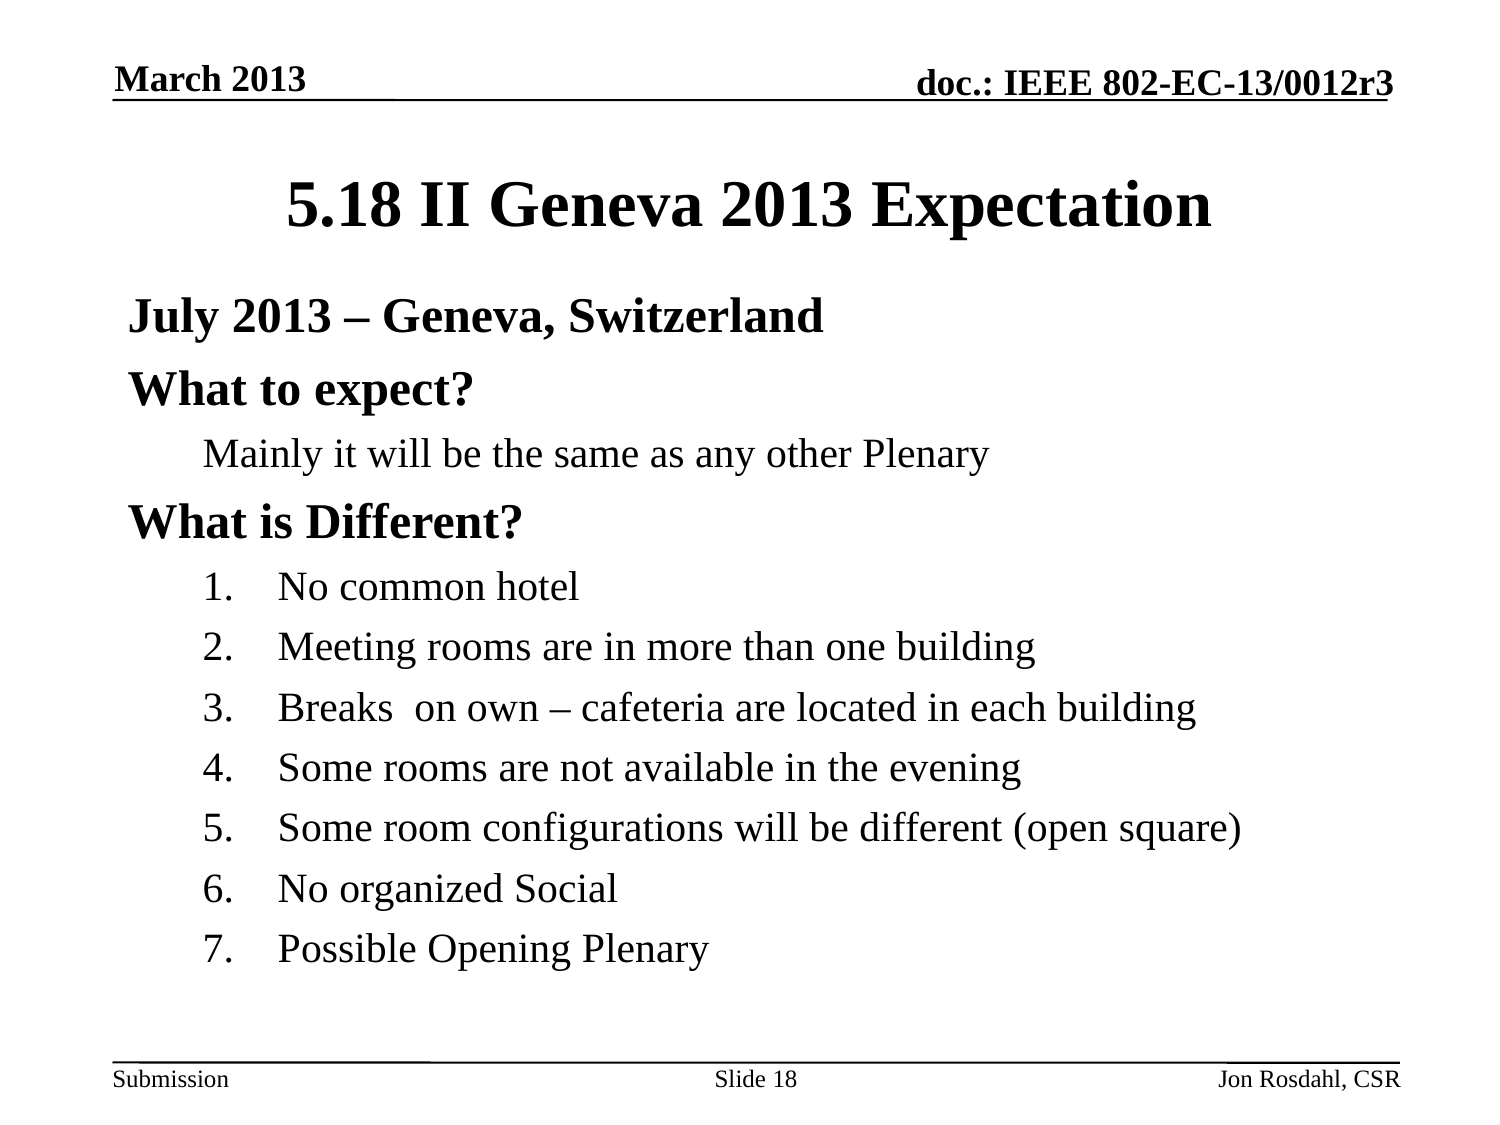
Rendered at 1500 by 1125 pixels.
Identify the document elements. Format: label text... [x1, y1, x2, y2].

list July 2013 – Geneva, Switzerland What to expect? Mainly it will be the same as any other Plenary What is Different? No common hotel Meeting rooms are in more than one building Breaks on own – cafeteria are located in each building Some rooms are not available in the evening Some room configurations will be different (open square) No organized Social Possible Opening Plenary [112, 274, 1388, 1038]
title 5.18 II Geneva 2013 Expectation [112, 112, 1388, 274]
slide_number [114, 54, 423, 100]
slide_number Slide 18 [712, 1061, 800, 1123]
footer Jon Rosdahl, CSR [878, 1061, 1402, 1093]
